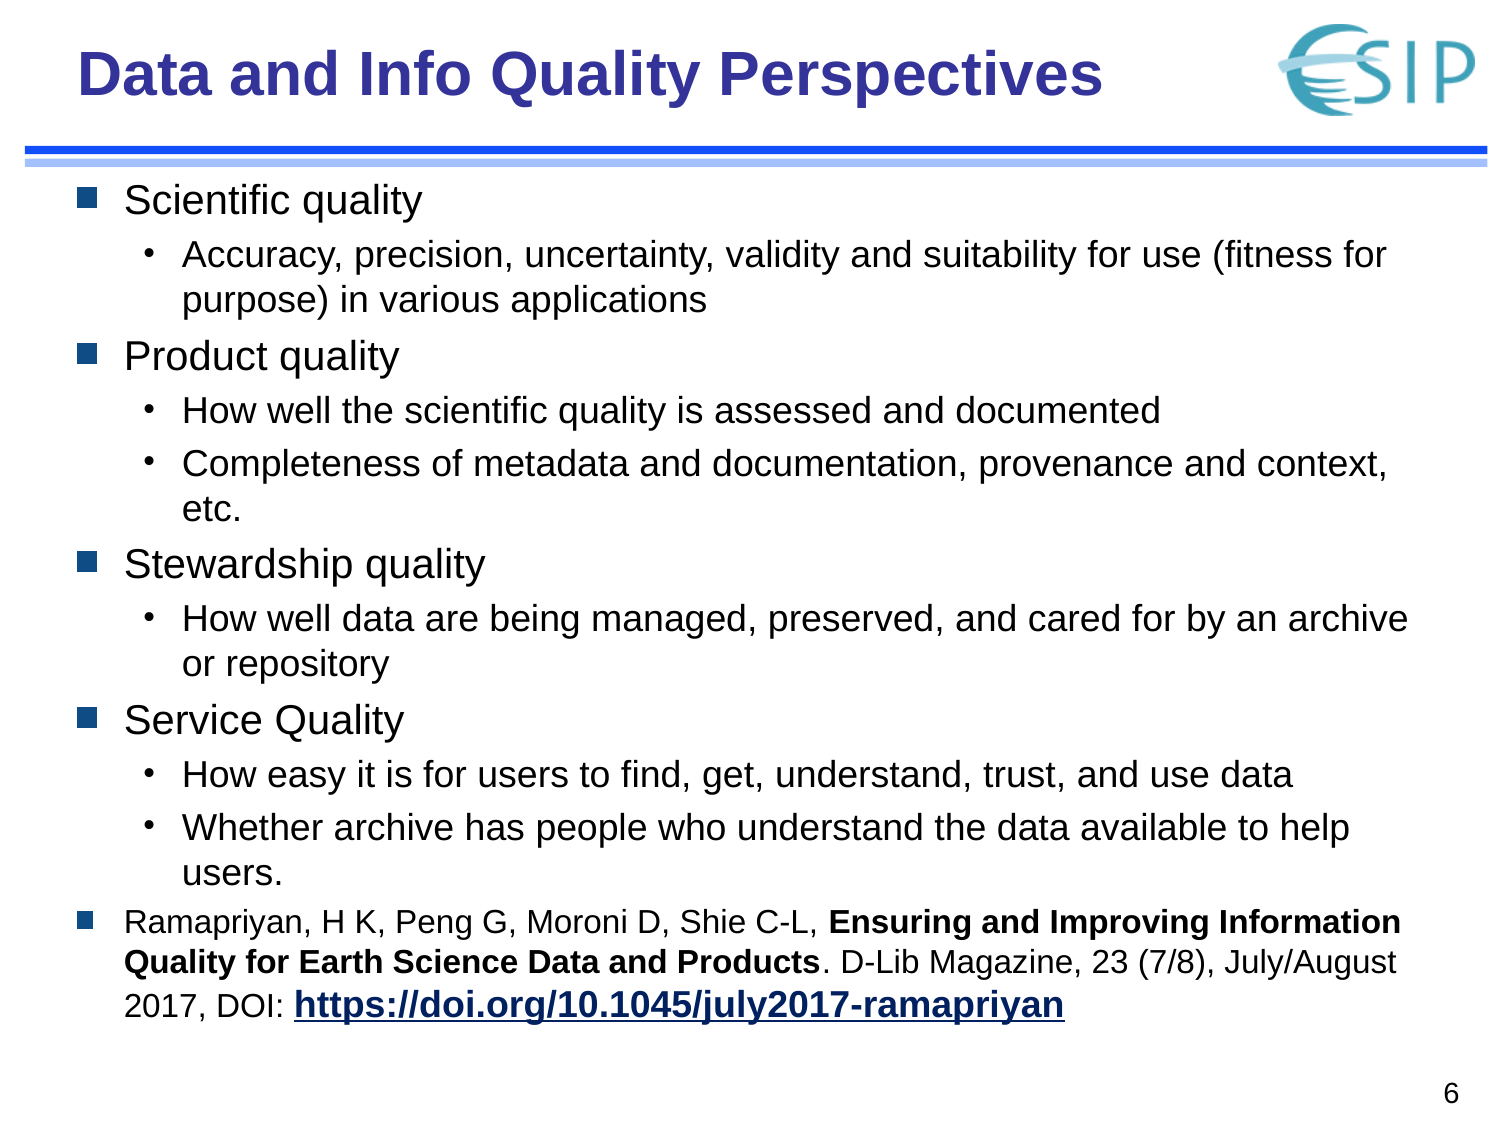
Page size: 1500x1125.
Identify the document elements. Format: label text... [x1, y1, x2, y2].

list Scientific quality Accuracy, precision, uncertainty, validity and suitability for use (fitness for purpose) in various applications Product quality How well the scientific quality is assessed and documented Completeness of metadata and documentation, provenance and context, etc. Stewardship quality How well data are being managed, preserved, and cared for by an archive or repository Service Quality How easy it is for users to find, get, understand, trust, and use data Whether archive has people who understand the data available to help users. Ramapriyan, H K, Peng G, Moroni D, Shie C-L, Ensuring and Improving Information Quality for Earth Science Data and Products. D-Lib Magazine, 23 (7/8), July/August 2017, DOI: https://doi.org/10.1045/july2017-ramapriyan [62, 164, 1446, 1038]
picture [77, 551, 97, 572]
picture [77, 343, 97, 364]
picture [77, 187, 97, 208]
slide_number 6 [1161, 1066, 1475, 1125]
picture [1277, 24, 1475, 117]
picture [77, 911, 93, 929]
title Data and Info Quality Perspectives [62, 5, 1348, 147]
picture [77, 707, 97, 728]
